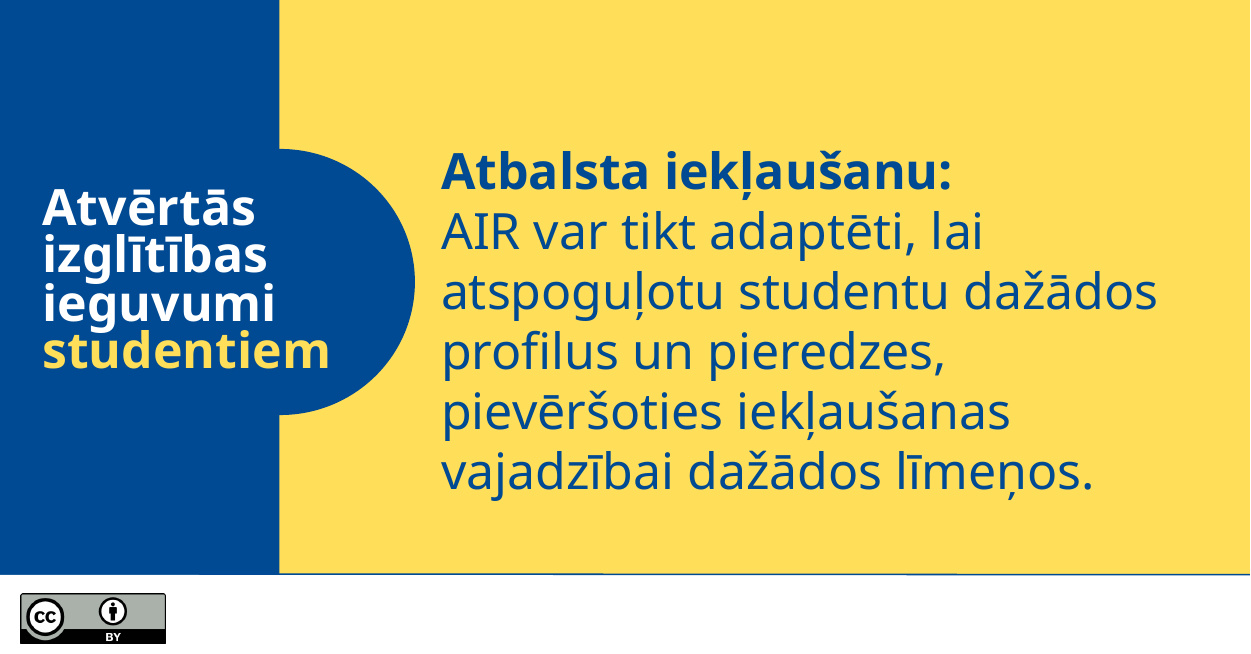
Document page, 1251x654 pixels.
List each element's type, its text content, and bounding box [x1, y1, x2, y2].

text_box [360, 174, 415, 390]
picture [20, 592, 166, 645]
text_box [0, 0, 280, 573]
text_box [207, 394, 353, 416]
text_box [0, 582, 1250, 654]
text_box Atvērtās izglītības ieguvumi studentiem [27, 171, 360, 394]
text_box Atbalsta iekļaušanu: AIR var tikt adaptēti, lai atspoguļotu studentu dažādos profilus un pieredzes, pievēršoties iekļaušanas vajadzībai dažādos līmeņos. [425, 124, 1250, 515]
text_box [206, 148, 355, 171]
